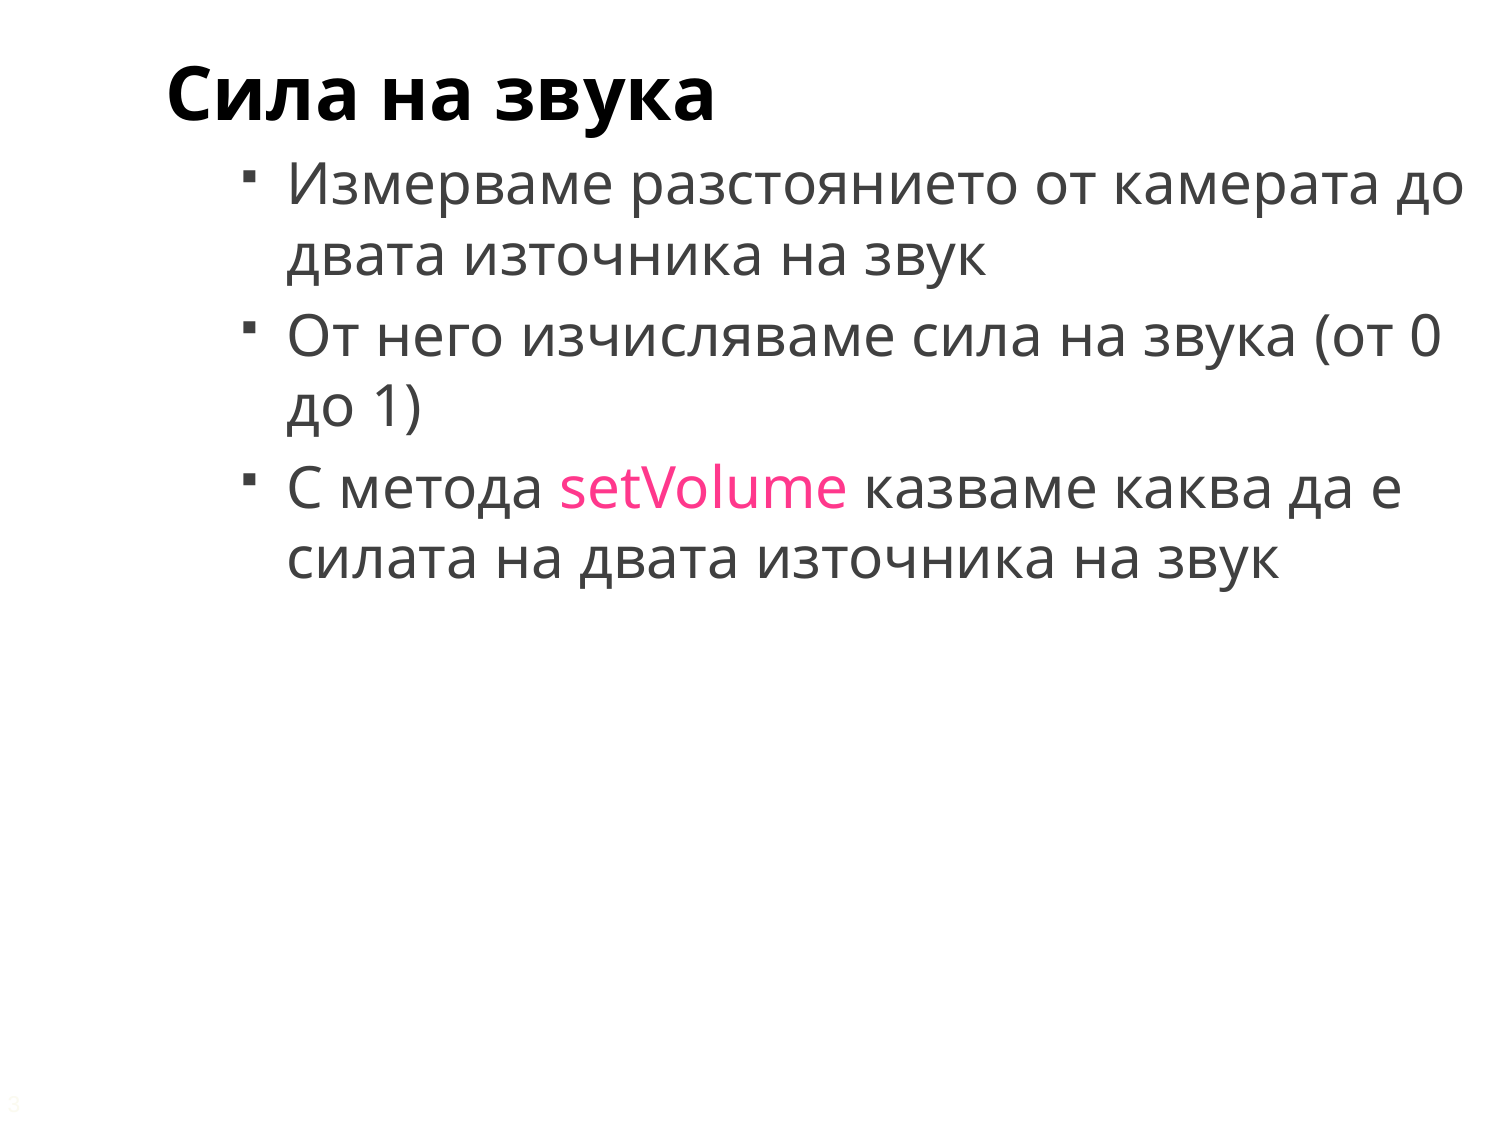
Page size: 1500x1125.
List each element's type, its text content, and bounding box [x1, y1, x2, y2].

list Сила на звука Измерваме разстоянието от камерата до двата източника на звук От него изчисляваме сила на звука (от 0 до 1) С метода setVolume казваме каква да е силата на двата източника на звук [150, 37, 1488, 1113]
